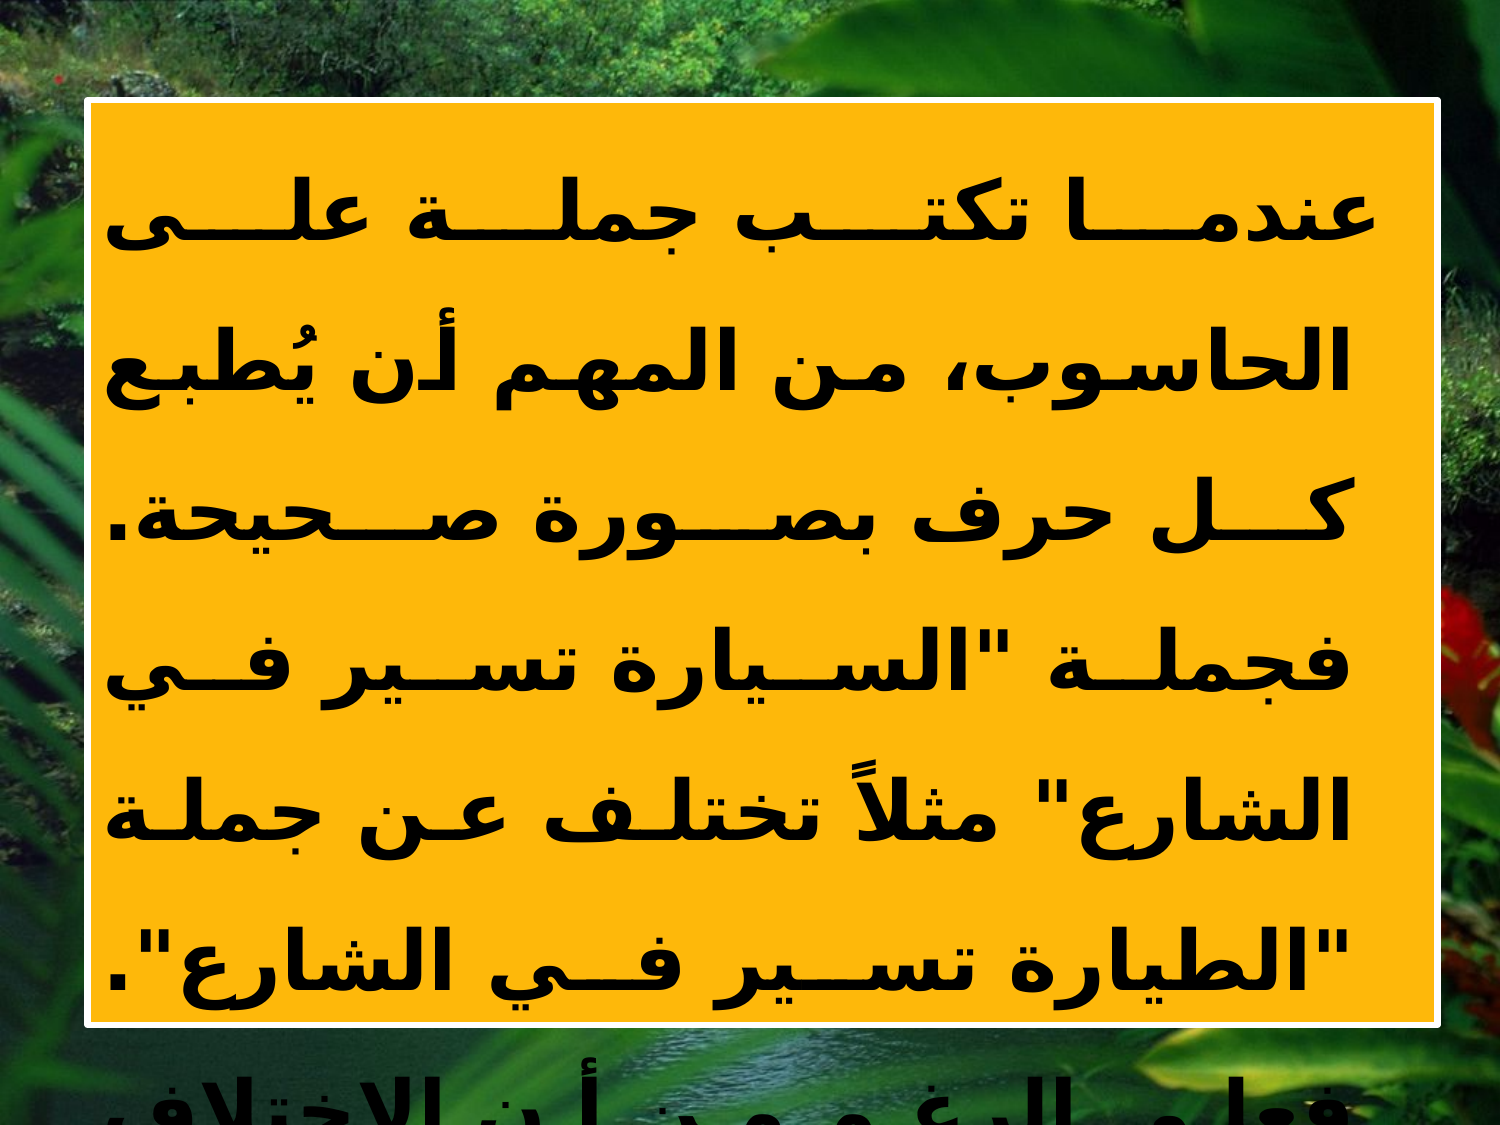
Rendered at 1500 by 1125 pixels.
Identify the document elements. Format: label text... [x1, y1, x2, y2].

picture [0, 0, 1500, 1125]
list عندما تكتب جملة على الحاسوب، من المهم أن يُطبع كل حرف بصورة صحيحة. فجملة "السيارة تسير في الشارع" مثلاً تختلف عن جملة "الطيارة تسير في الشارع". فعلى الرغم من أن الاختلاف في حرف واحد إلا أن الجملتين تختلفان في المعنى تمامًا. [84, 97, 1441, 1028]
